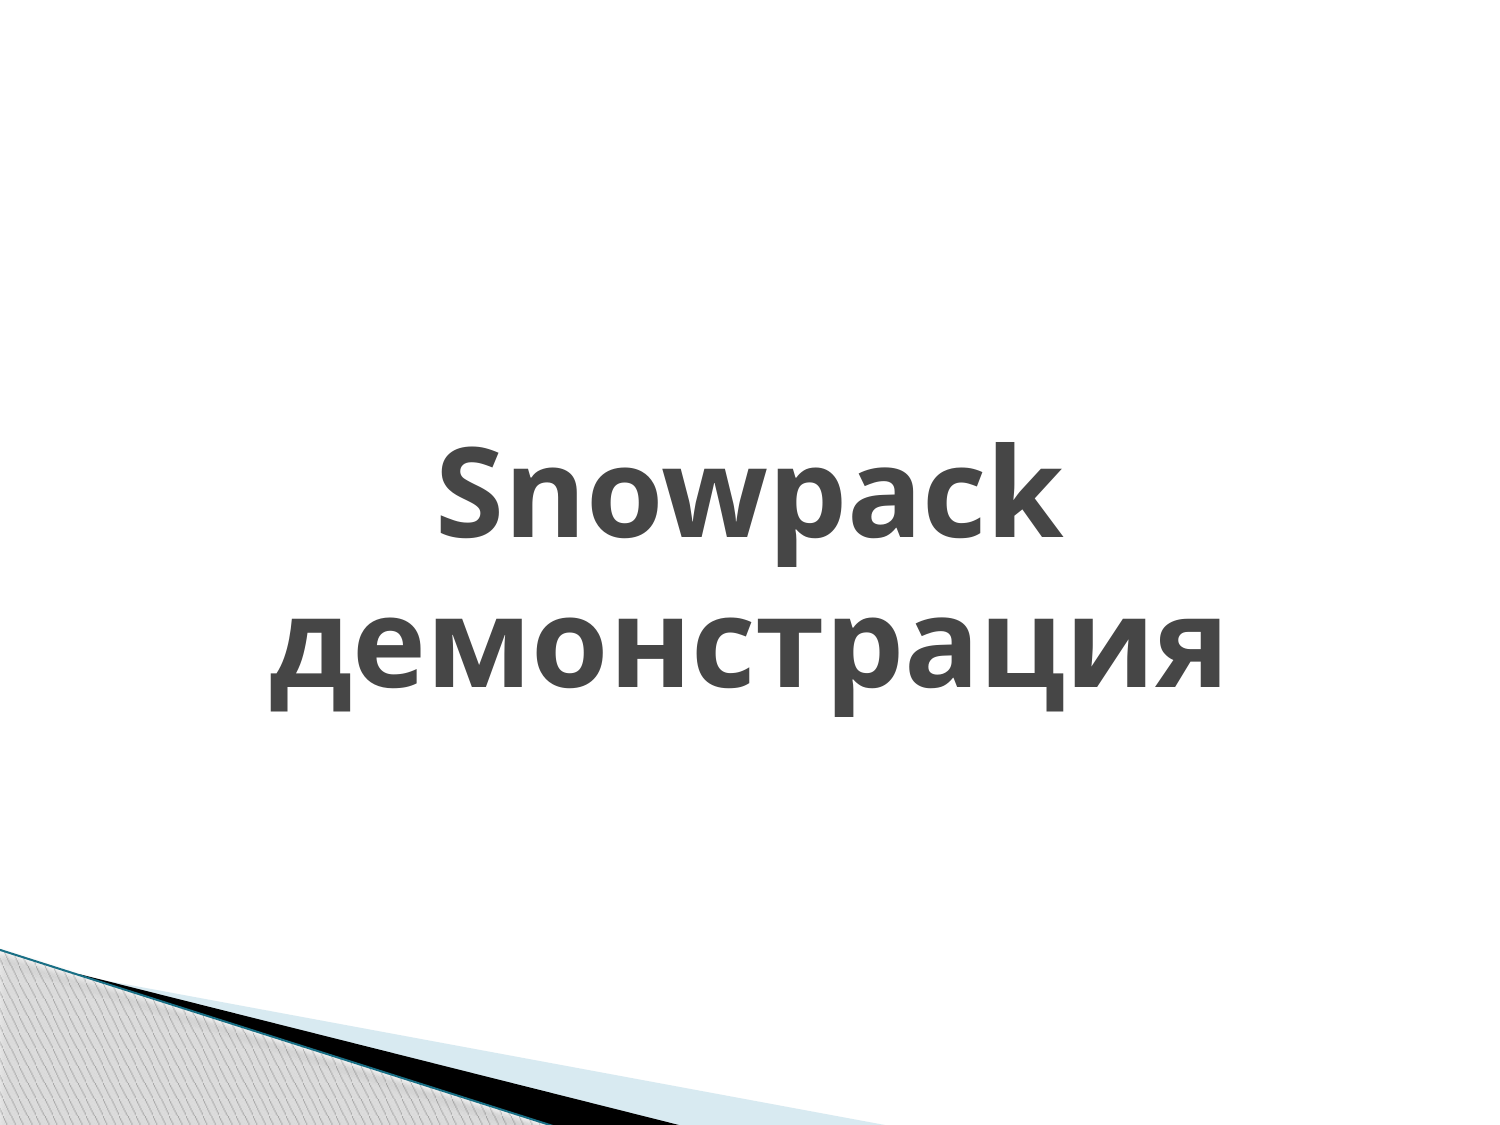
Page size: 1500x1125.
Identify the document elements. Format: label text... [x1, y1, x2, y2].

title Snowpack демонстрация [75, 468, 1425, 657]
